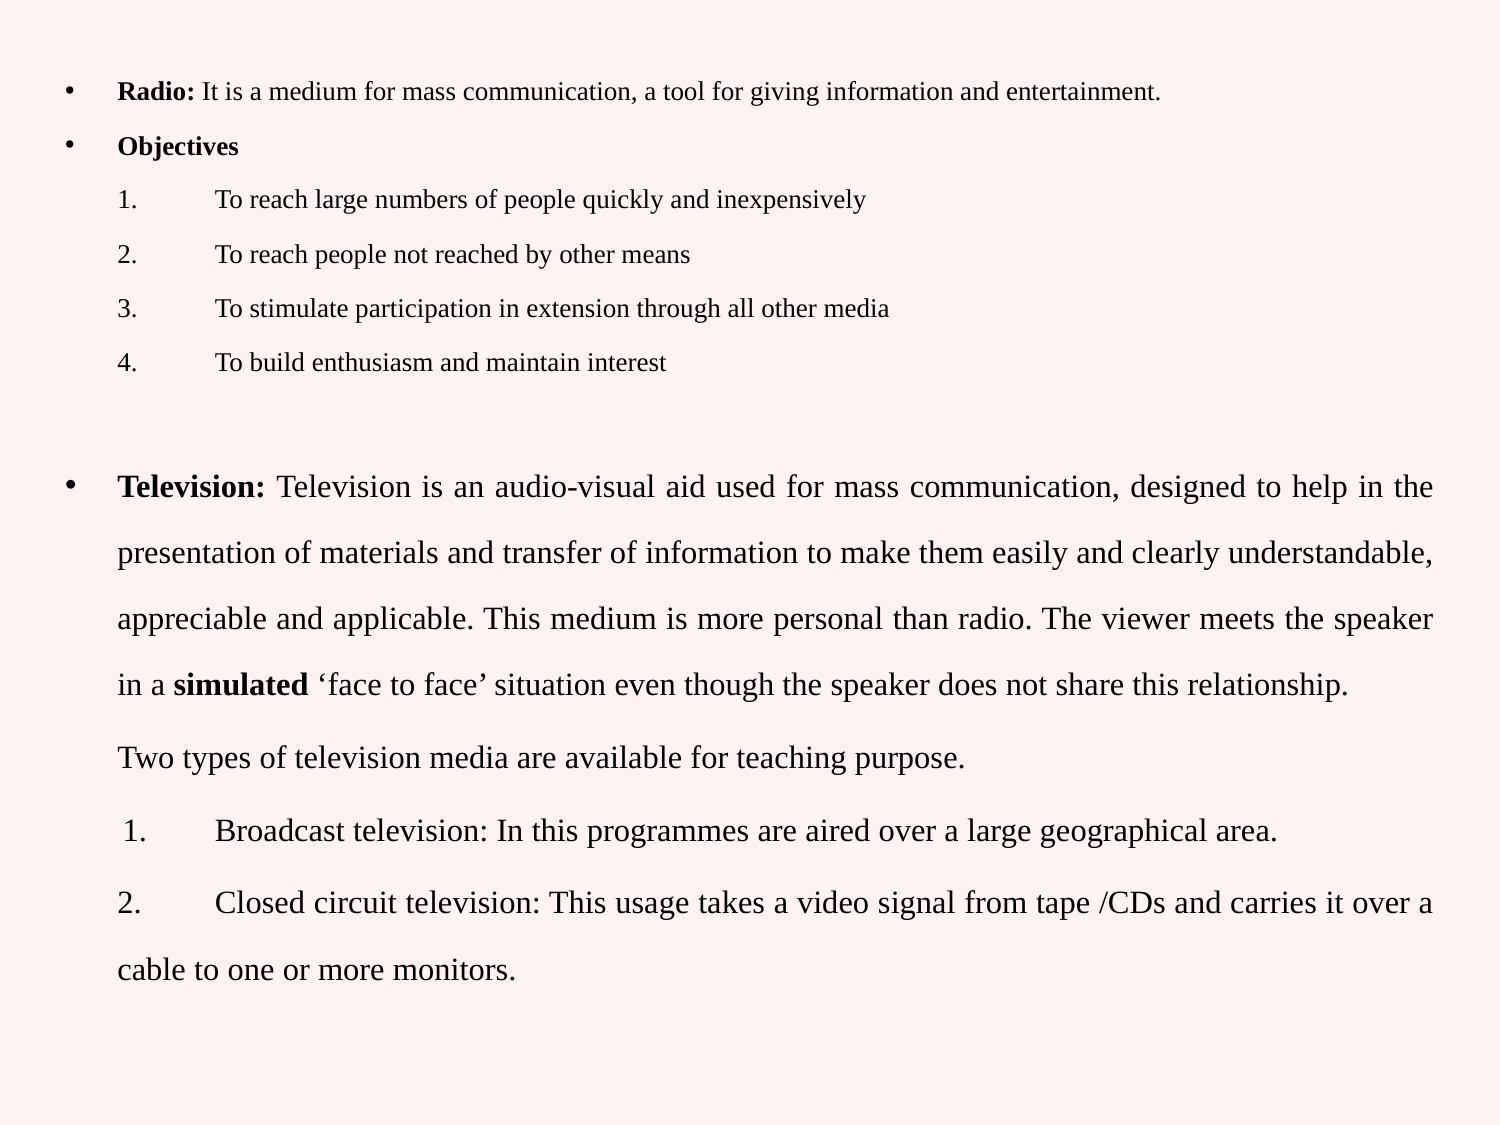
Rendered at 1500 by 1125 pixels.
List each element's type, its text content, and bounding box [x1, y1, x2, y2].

list Radio: It is a medium for mass communication, a tool for giving information and entertainment. Objectives 1. To reach large numbers of people quickly and inexpensively 2. To reach people not reached by other means 3. To stimulate participation in extension through all other media 4. To build enthusiasm and maintain interest Television: Television is an audio-visual aid used for mass communication, designed to help in the presentation of materials and transfer of information to make them easily and clearly understandable, appreciable and applicable. This medium is more personal than radio. The viewer meets the speaker in a simulated ‘face to face’ situation even though the speaker does not share this relationship. Two types of television media are available for teaching purpose. 1. Broadcast television: In this programmes are aired over a large geographical area. 2. Closed circuit television: This usage takes a video signal from tape /CDs and carries it over a cable to one or more monitors. [50, 50, 1450, 1063]
